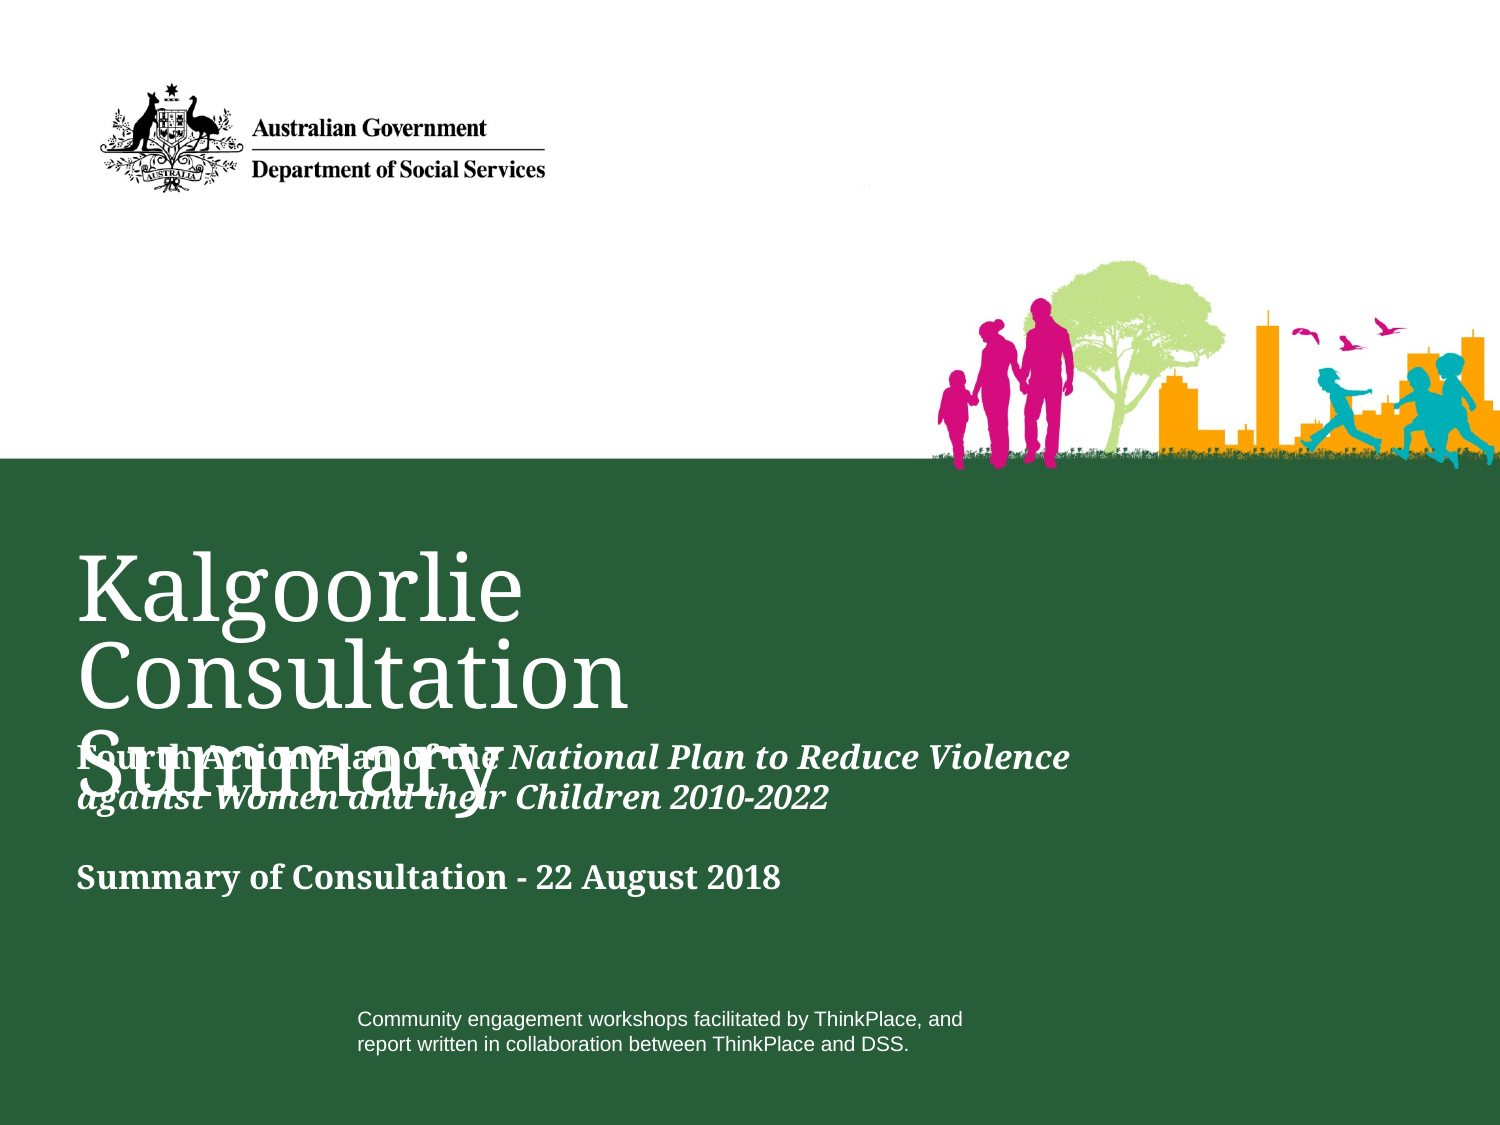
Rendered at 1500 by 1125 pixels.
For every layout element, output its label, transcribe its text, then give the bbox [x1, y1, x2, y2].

text_box Kalgoorlie Consultation Summary [76, 550, 1081, 736]
text_box Fourth Action Plan of the National Plan to Reduce Violence against Women and their Children 2010-2022 Summary of Consultation - 22 August 2018 [76, 736, 1081, 897]
text_box Community engagement workshops facilitated by ThinkPlace, and report written in collaboration between ThinkPlace and DSS. [349, 998, 979, 1064]
picture [0, 0, 1500, 1125]
